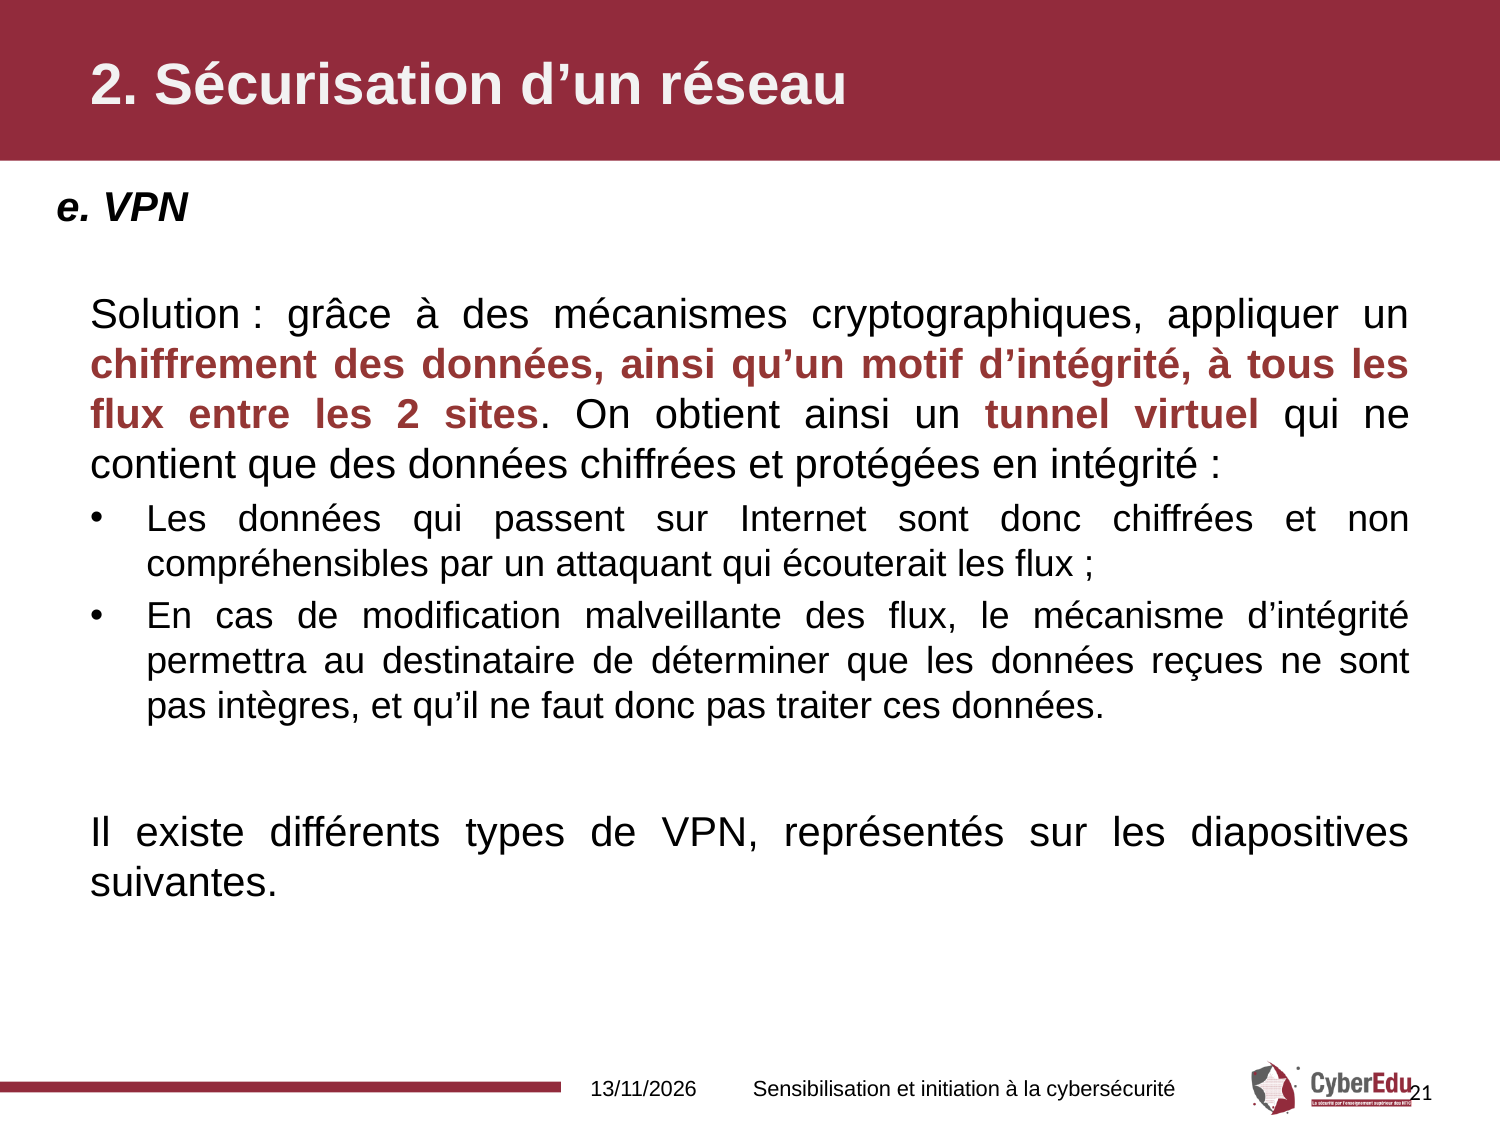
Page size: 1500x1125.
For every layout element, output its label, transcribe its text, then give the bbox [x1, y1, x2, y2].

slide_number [561, 1057, 727, 1118]
text_box e. VPN [41, 172, 1471, 268]
list Solution : grâce à des mécanismes cryptographiques, appliquer un chiffrement des données, ainsi qu’un motif d’intégrité, à tous les flux entre les 2 sites. On obtient ainsi un tunnel virtuel qui ne contient que des données chiffrées et protégées en intégrité : Les données qui passent sur Internet sont donc chiffrées et non compréhensibles par un attaquant qui écouterait les flux ; En cas de modification malveillante des flux, le mécanisme d’intégrité permettra au destinataire de déterminer que les données reçues ne sont pas intègres, et qu’il ne faut donc pas traiter ces données. Il existe différents types de VPN, représentés sur les diapositives suivantes. [75, 278, 1425, 1035]
picture [1246, 1060, 1412, 1115]
title 2. Sécurisation d’un réseau [75, 1, 1425, 161]
footer Sensibilisation et initiation à la cybersécurité [738, 1057, 1236, 1118]
